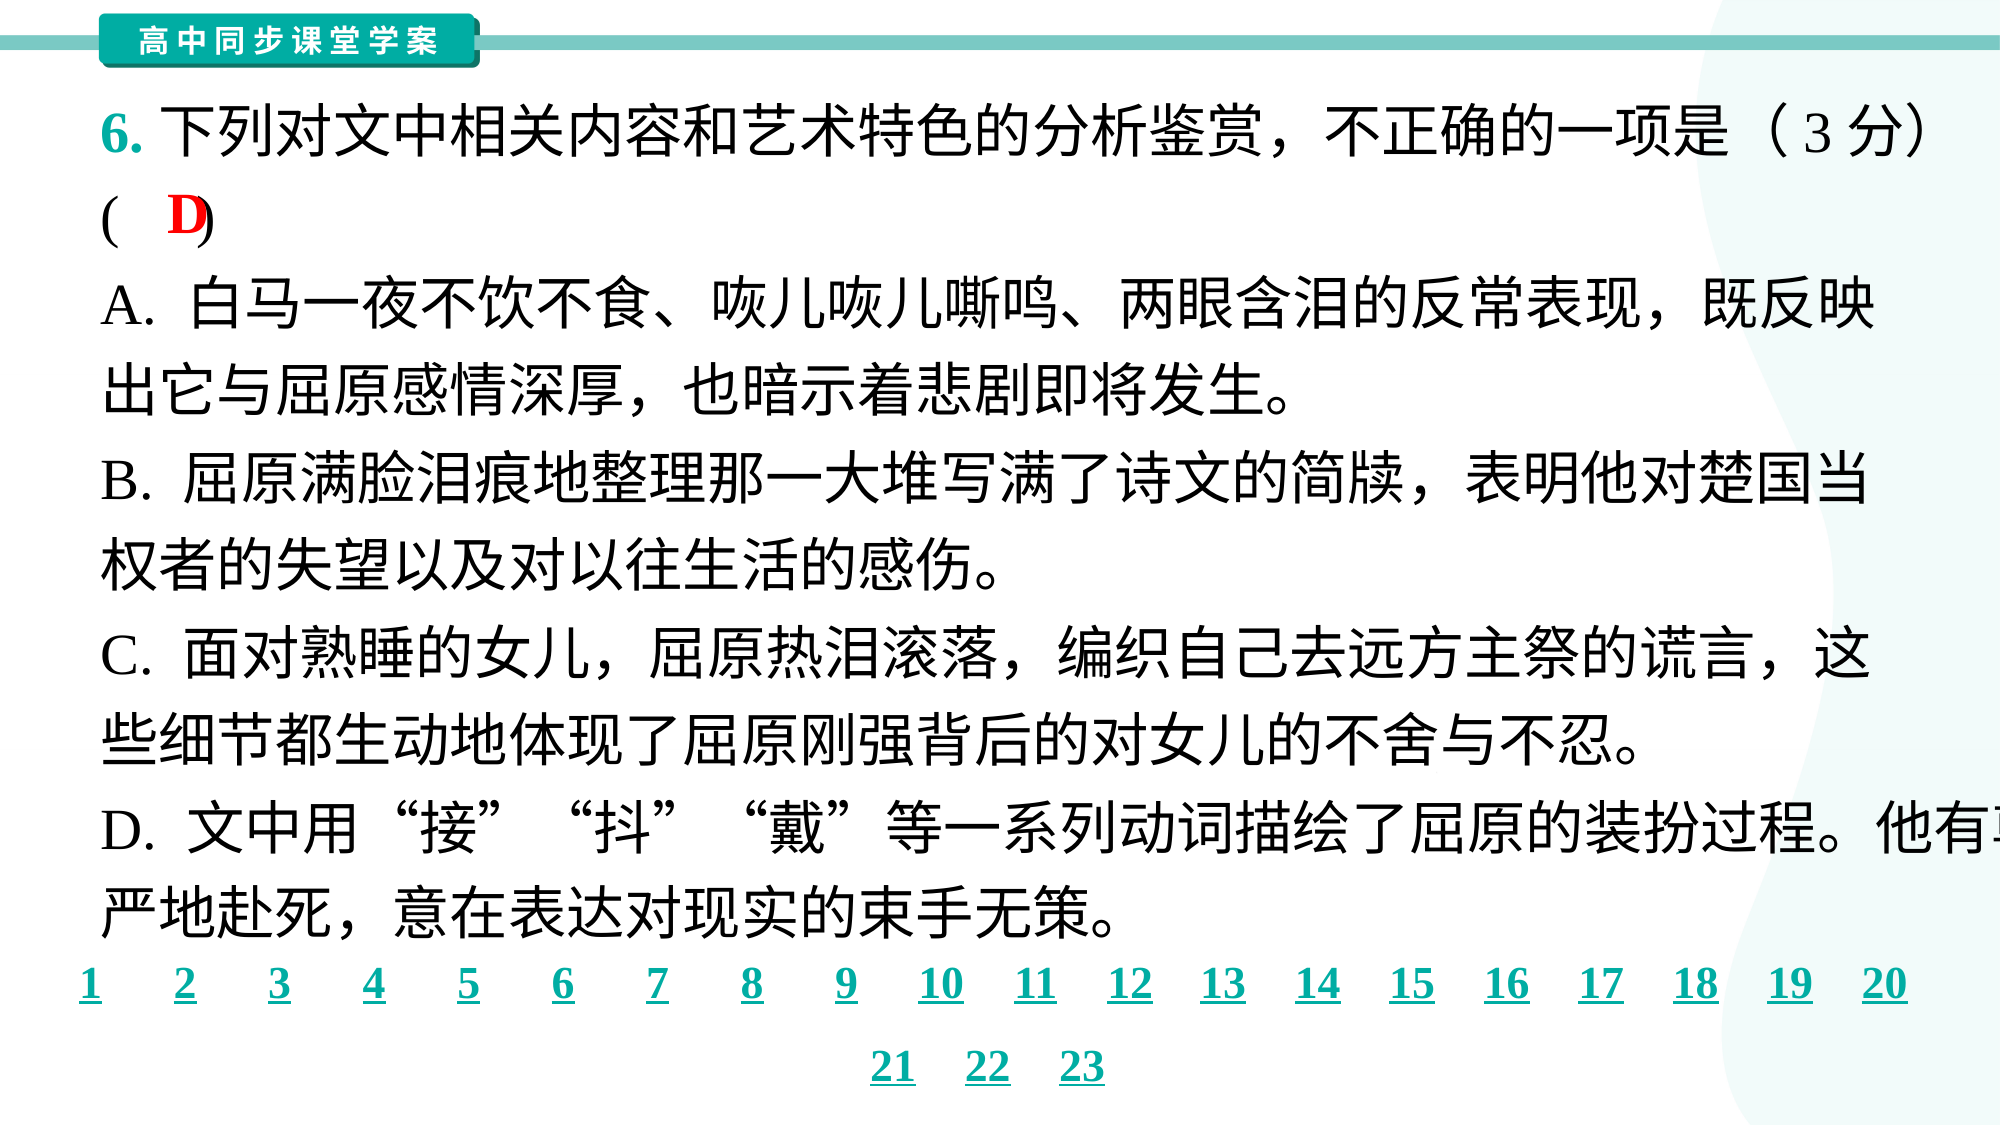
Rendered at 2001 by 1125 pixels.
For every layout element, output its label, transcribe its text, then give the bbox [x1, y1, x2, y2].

text_box D [145, 162, 231, 240]
text_box 6.下列对文中相关内容和艺术特色的分析鉴赏，不正确的一项是（3分） ( ) [100, 76, 1899, 241]
picture [0, 0, 2000, 1125]
text_box A. 白马一夜不饮不食、咴儿咴儿嘶鸣、两眼含泪的反常表现，既反映 出它与屈原感情深厚，也暗示着悲剧即将发生。 B. 屈原满脸泪痕地整理那一大堆写满了诗文的简牍，表明他对楚国当 权者的失望以及对以往生活的感伤。 C. 面对熟睡的女儿，屈原热泪滚落，编织自己去远方主祭的谎言，这 些细节都生动地体现了屈原刚强背后的对女儿的不舍与不忍。 D. 文中用“接”“抖”“戴”等一系列动词描绘了屈原的装扮过程。他有尊 严地赴死，意在表达对现实的束手无策。 [100, 248, 1899, 940]
